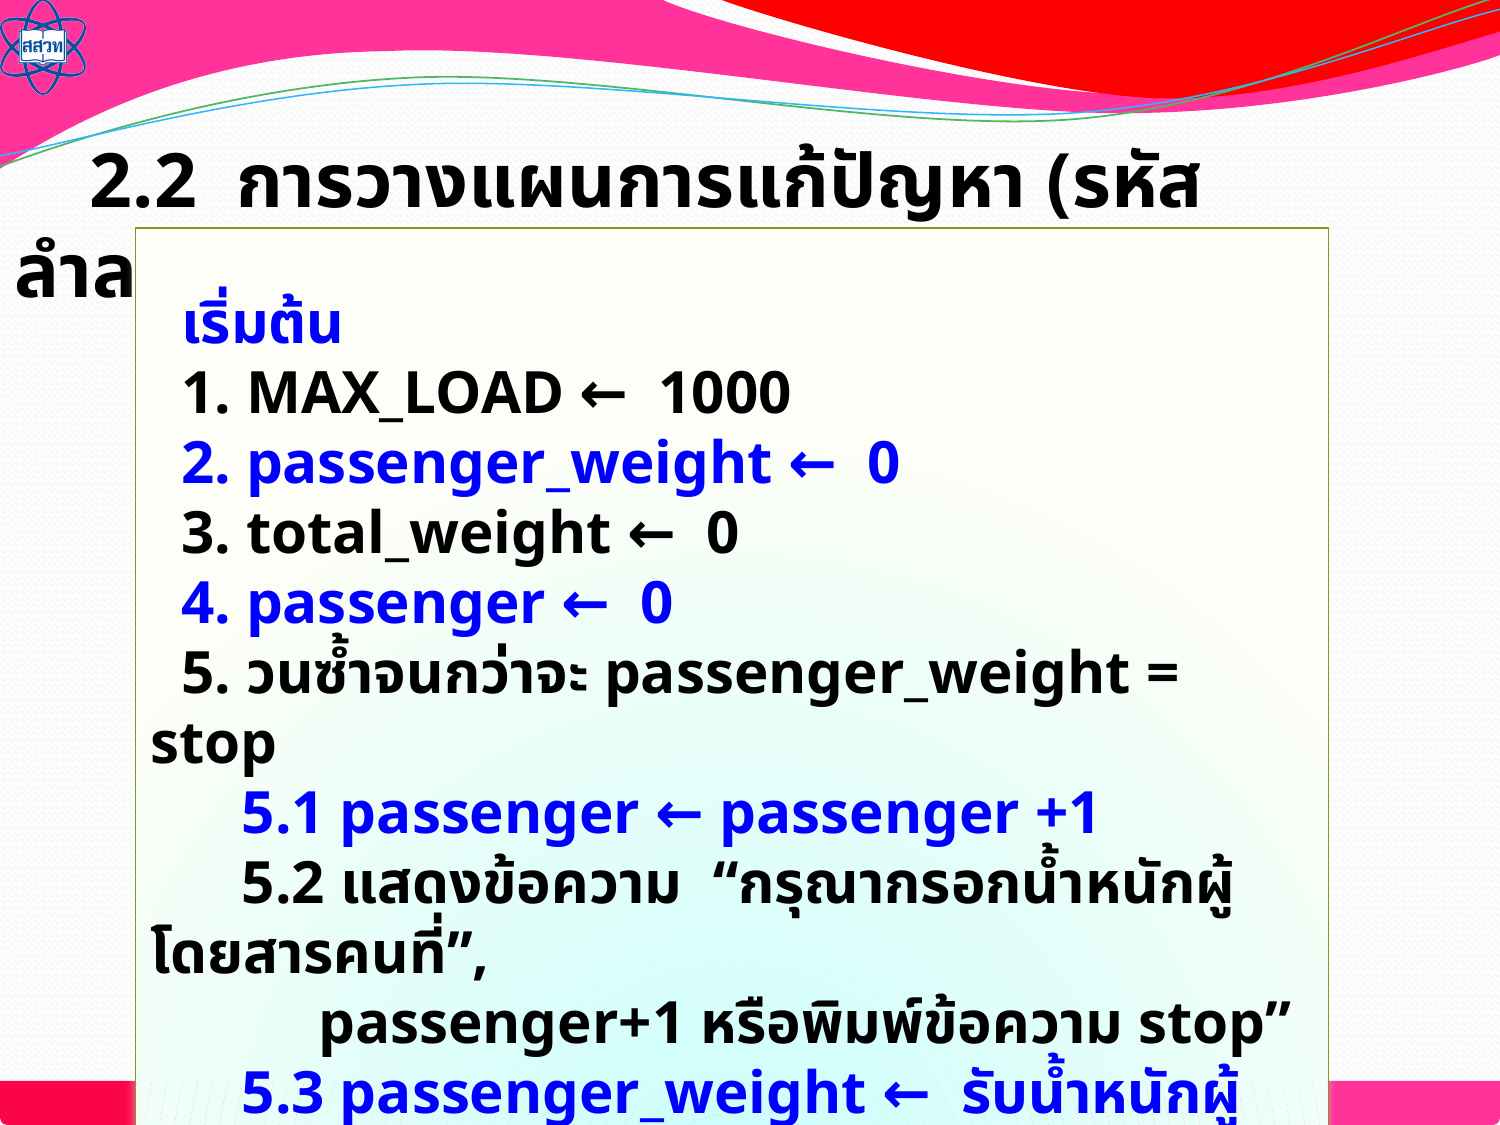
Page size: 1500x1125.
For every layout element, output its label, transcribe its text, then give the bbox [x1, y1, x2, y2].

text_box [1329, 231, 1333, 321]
text_box 2.2 การวางแผนการแก้ปัญหา (รหัสลำลองหรือผังงาน) [0, 125, 1393, 321]
text_box เริ่มต้น 1. MAX_LOAD ← 1000 2. passenger_weight ← 0 3. total_weight ← 0 4. passenger ← 0 5. วนซ้ำจนกว่าจะ passenger_weight = stop 5.1 passenger ← passenger +1 5.2 แสดงข้อความ “กรุณากรอกน้ำหนักผู้โดยสารคนที่”, passenger+1 หรือพิมพ์ข้อความ stop” 5.3 passenger_weight ← รับน้ำหนักผู้โดยสาร [135, 227, 1329, 1125]
picture [0, 0, 86, 95]
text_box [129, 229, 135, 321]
